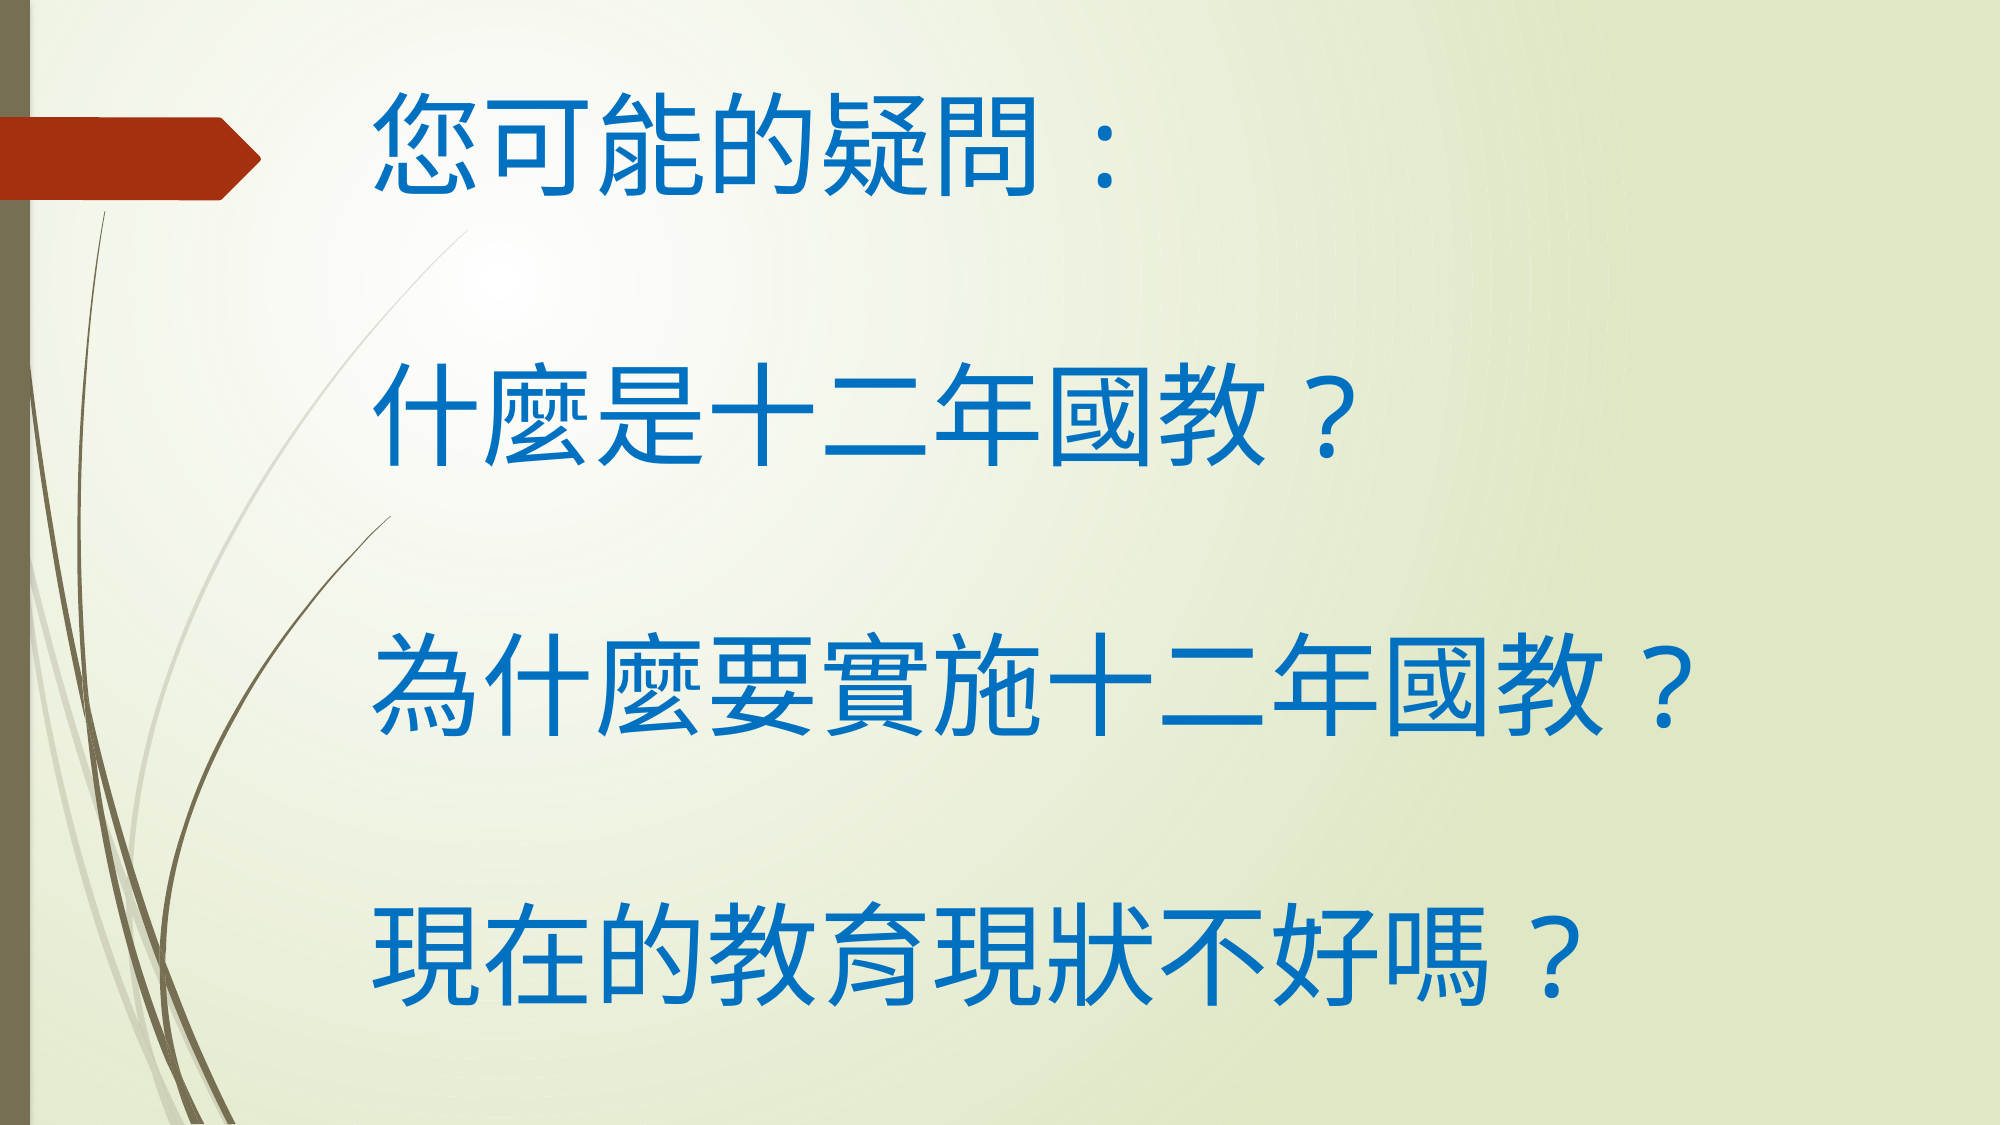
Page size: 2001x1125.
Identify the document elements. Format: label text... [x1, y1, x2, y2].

title 您可能的疑問: 什麼是十二年國教? 為什麼要實施十二年國教? 現在的教育現狀不好嗎? [354, 12, 1817, 1083]
